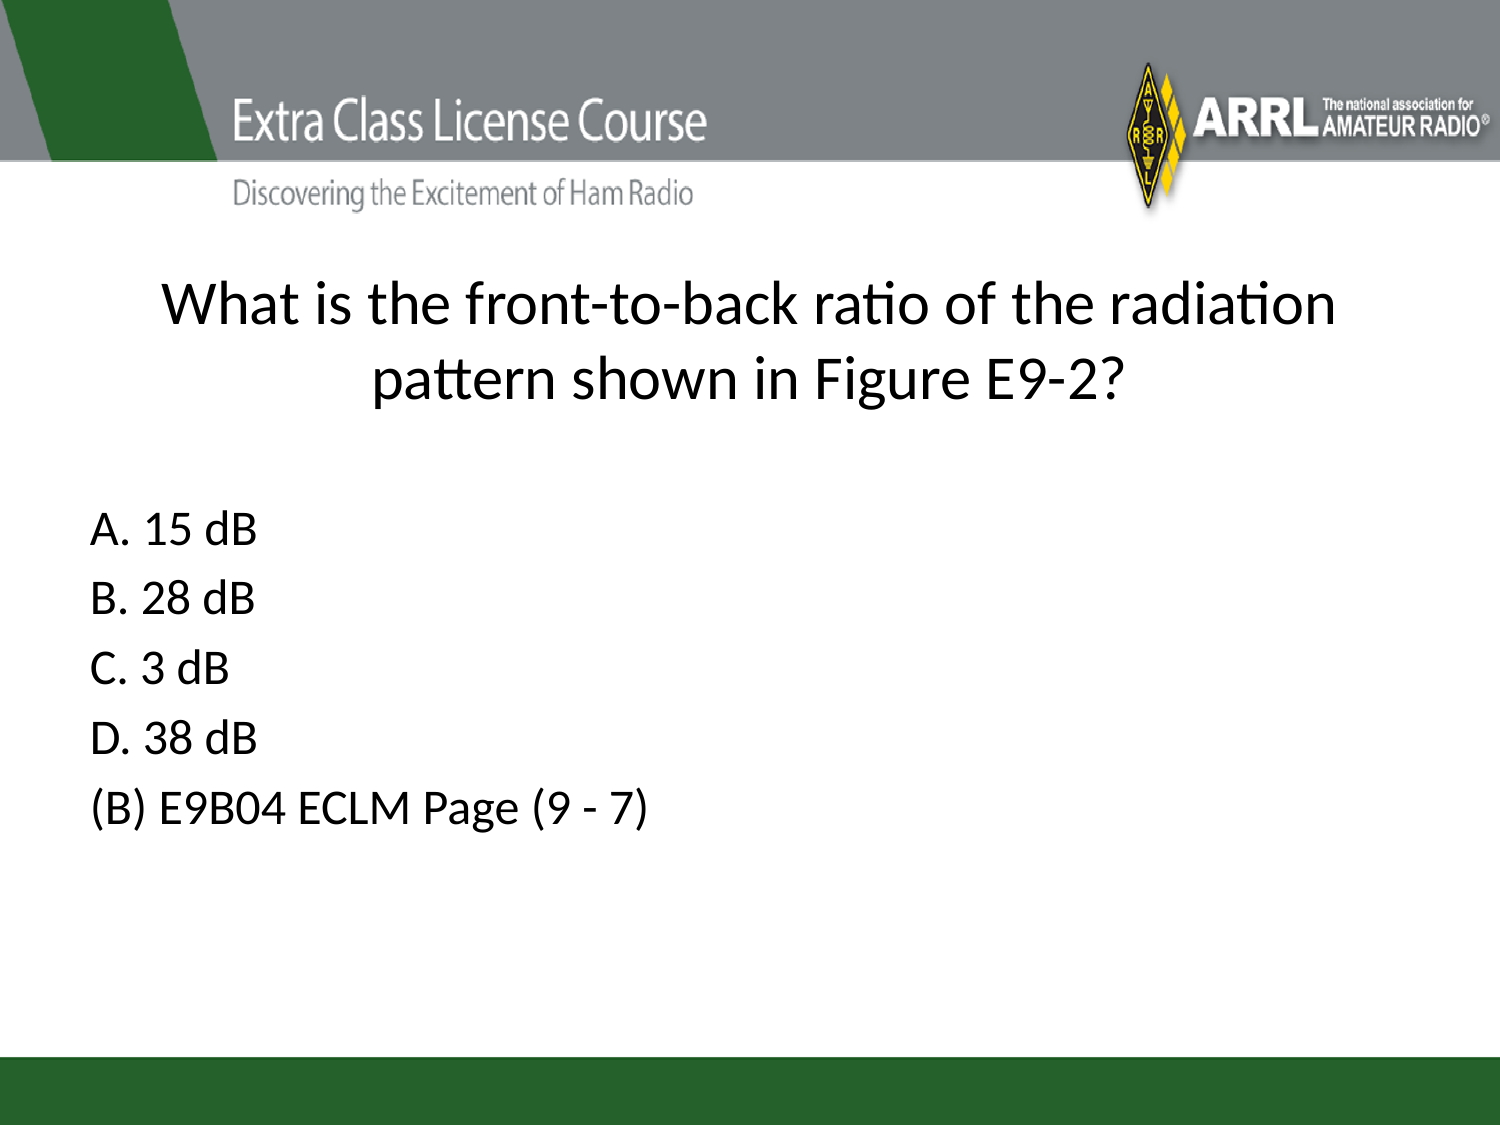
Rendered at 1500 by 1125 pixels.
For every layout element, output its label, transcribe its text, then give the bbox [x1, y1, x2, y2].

title What is the front-to-back ratio of the radiation pattern shown in Figure E9-2? [75, 254, 1425, 435]
picture [0, 0, 1500, 1125]
list A. 15 dB B. 28 dB C. 3 dB D. 38 dB (B) E9B04 ECLM Page (9 - 7) [75, 487, 1425, 1005]
